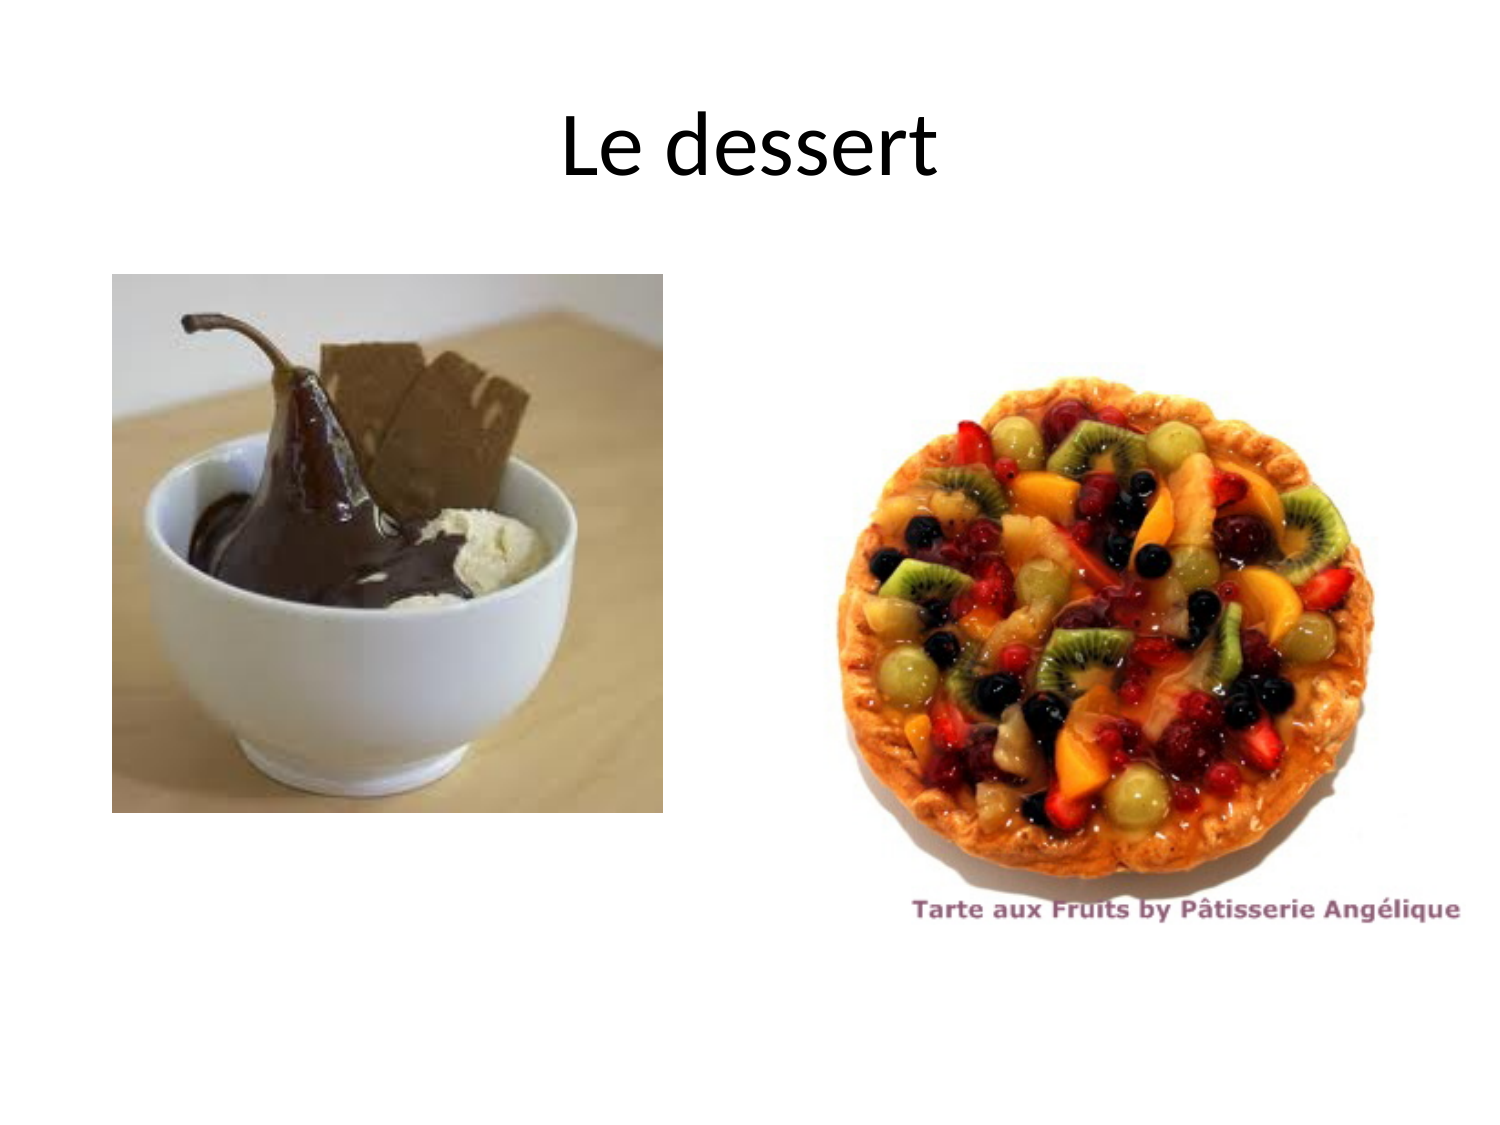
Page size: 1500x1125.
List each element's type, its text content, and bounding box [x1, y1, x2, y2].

picture [112, 274, 663, 813]
picture [737, 362, 1466, 926]
title Le dessert [75, 45, 1425, 233]
